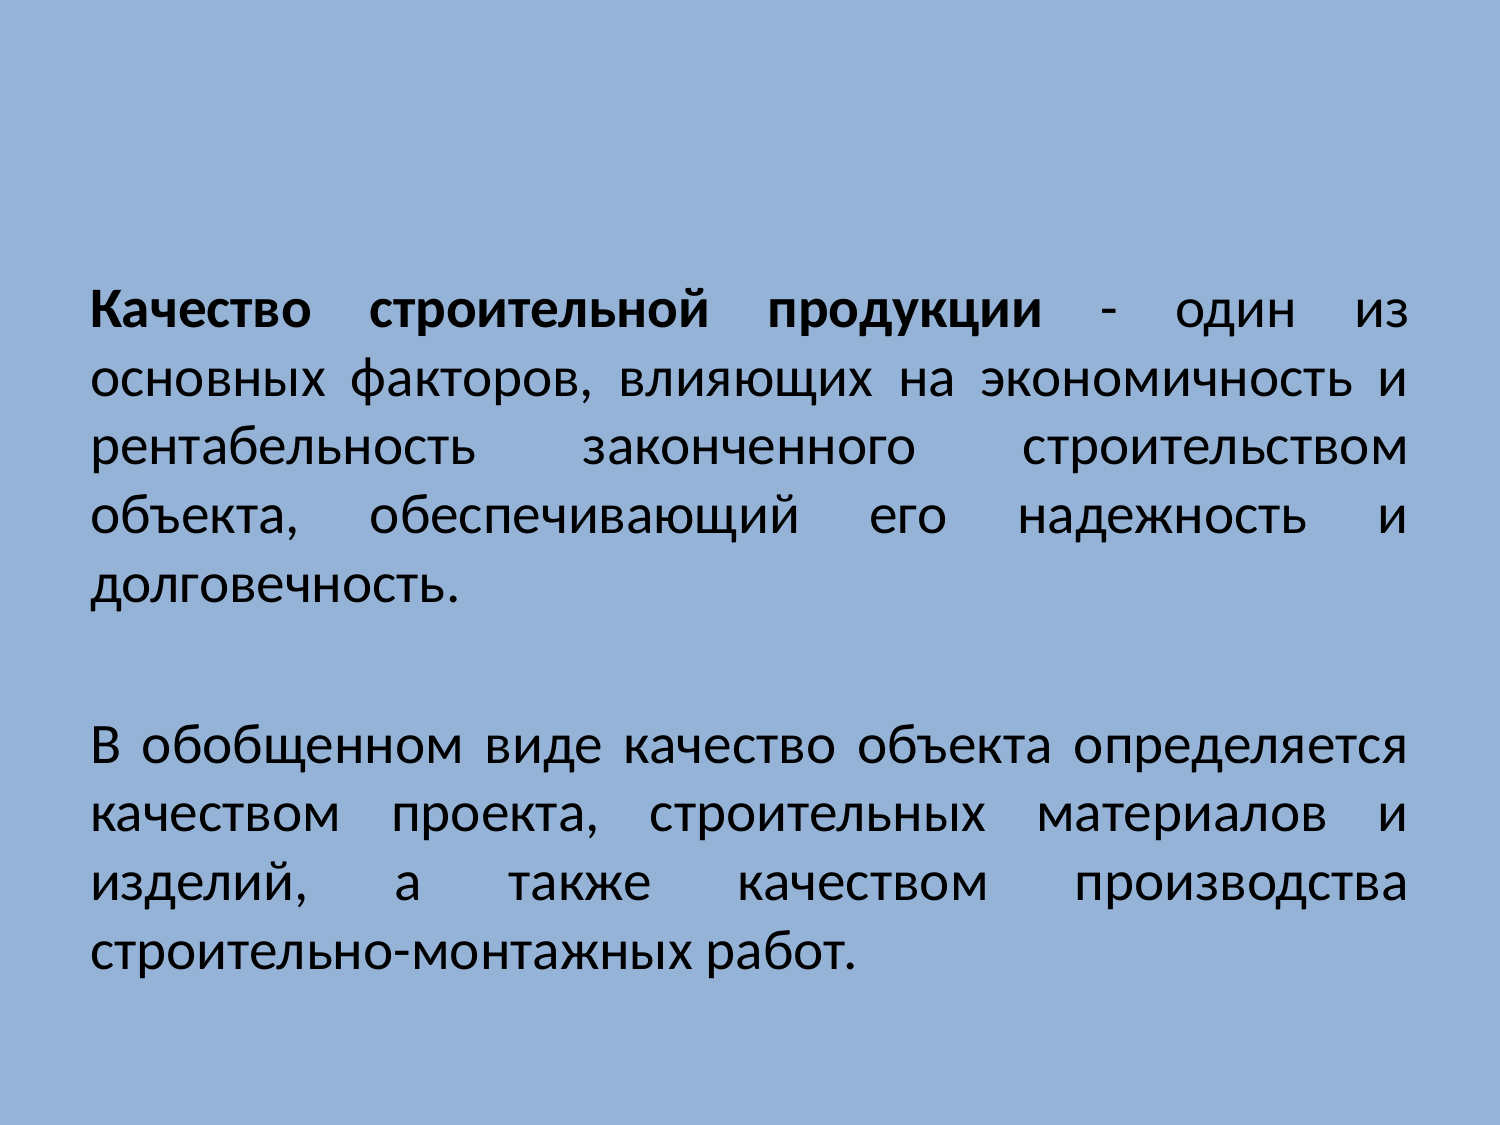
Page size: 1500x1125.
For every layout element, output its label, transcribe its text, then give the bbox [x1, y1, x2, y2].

list Качество строительной продукции - один из основных факторов, влияющих на экономичность и рентабельность законченного строительством объекта, обеспечивающий его надежность и долговечность. В обобщенном виде качество объекта определяется качеством проекта, строительных материалов и изделий, а также качеством производства строительно-монтажных работ. [75, 262, 1425, 1005]
